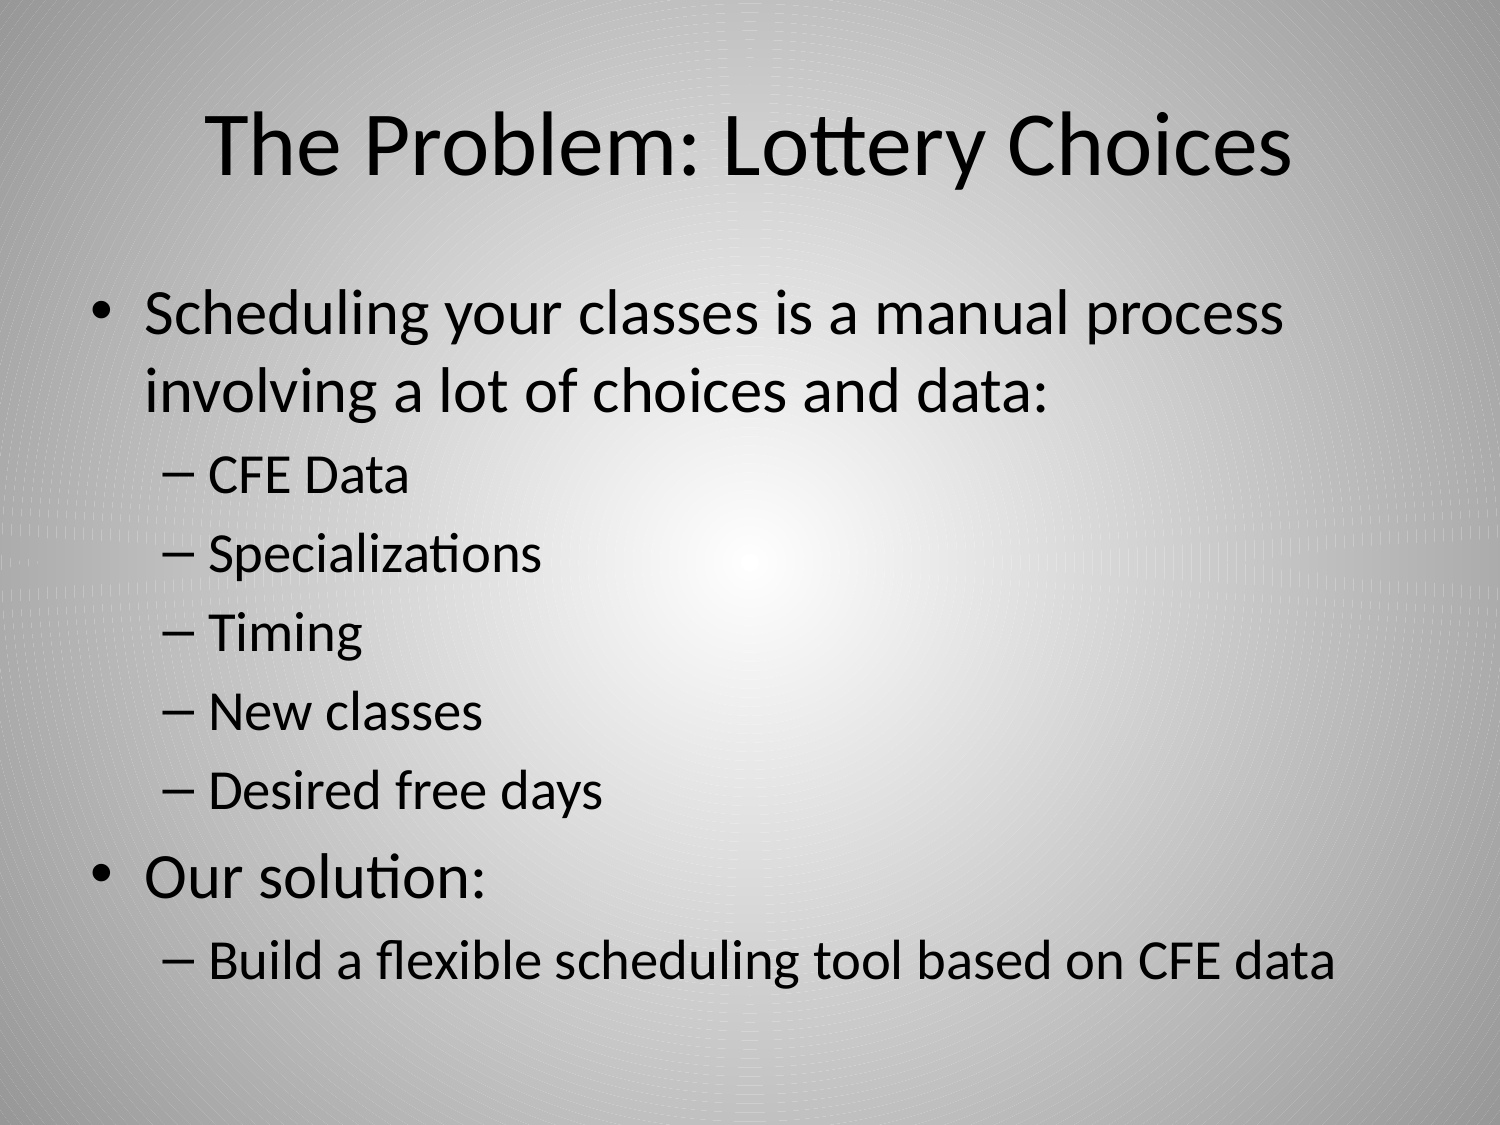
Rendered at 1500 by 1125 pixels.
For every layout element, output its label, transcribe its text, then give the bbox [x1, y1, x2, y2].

list Scheduling your classes is a manual process involving a lot of choices and data: CFE Data Specializations Timing New classes Desired free days Our solution: Build a flexible scheduling tool based on CFE data [75, 262, 1425, 1005]
title The Problem: Lottery Choices [75, 45, 1425, 233]
